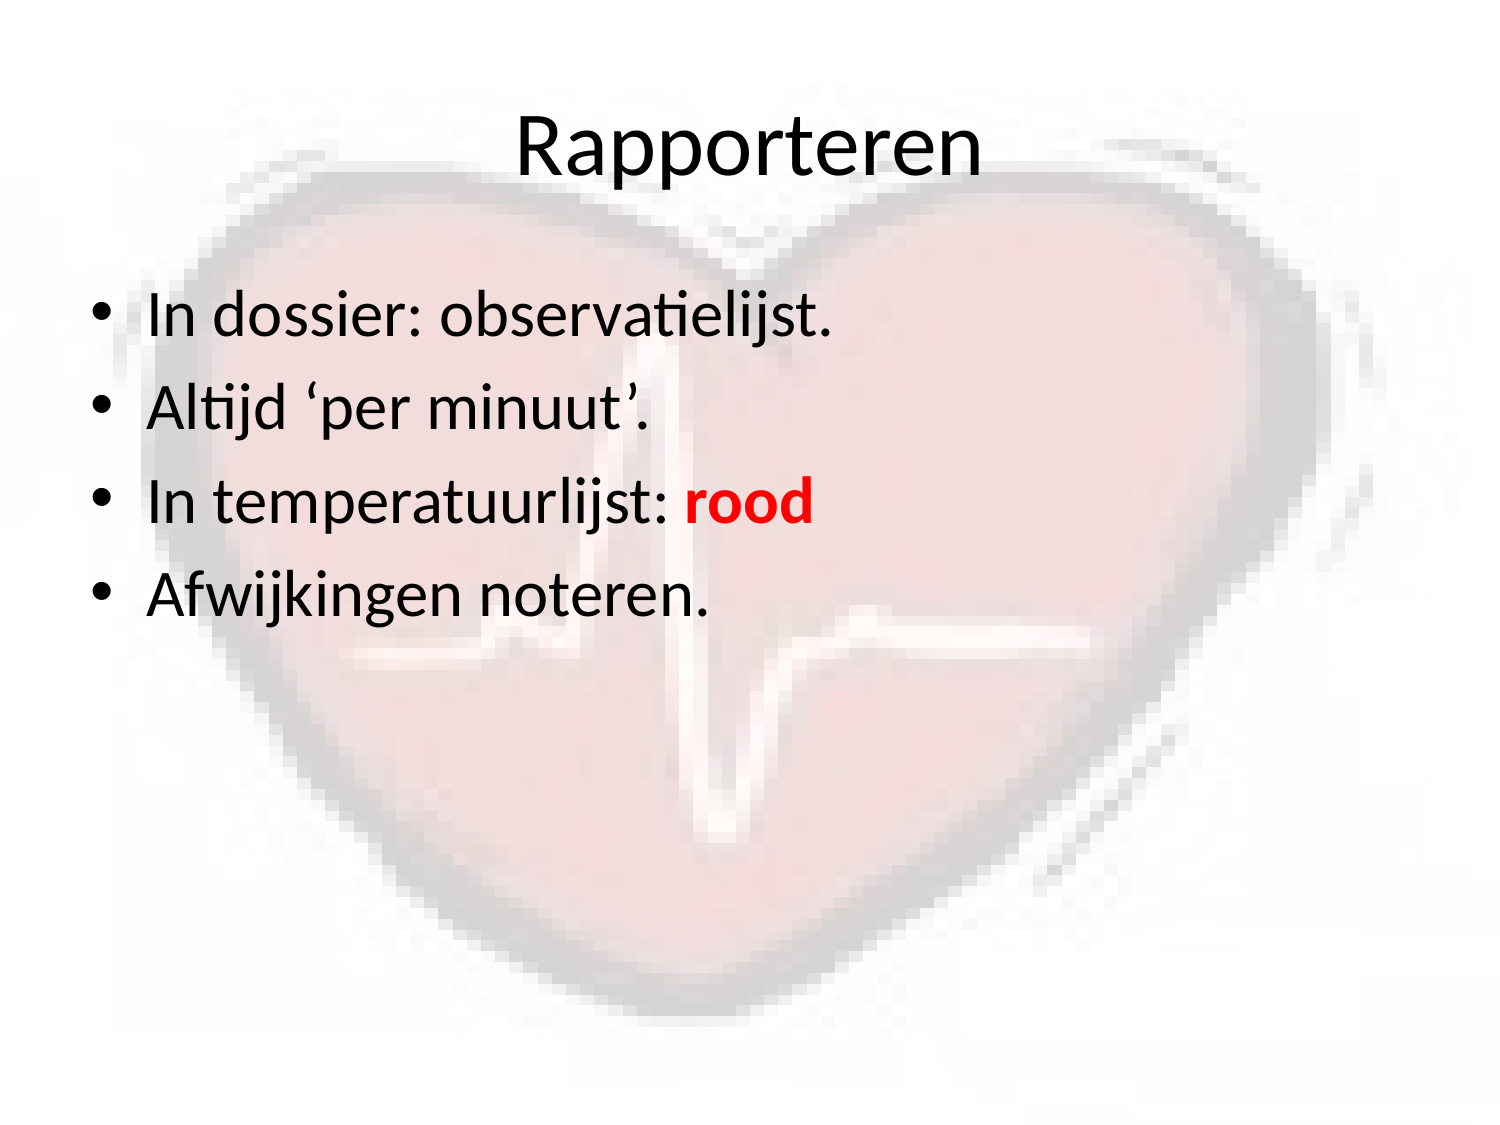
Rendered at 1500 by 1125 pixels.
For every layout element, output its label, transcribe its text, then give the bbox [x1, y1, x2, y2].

title Rapporteren [75, 45, 1425, 233]
list In dossier: observatielijst. Altijd ‘per minuut’. In temperatuurlijst: rood Afwijkingen noteren. [75, 262, 1425, 1005]
